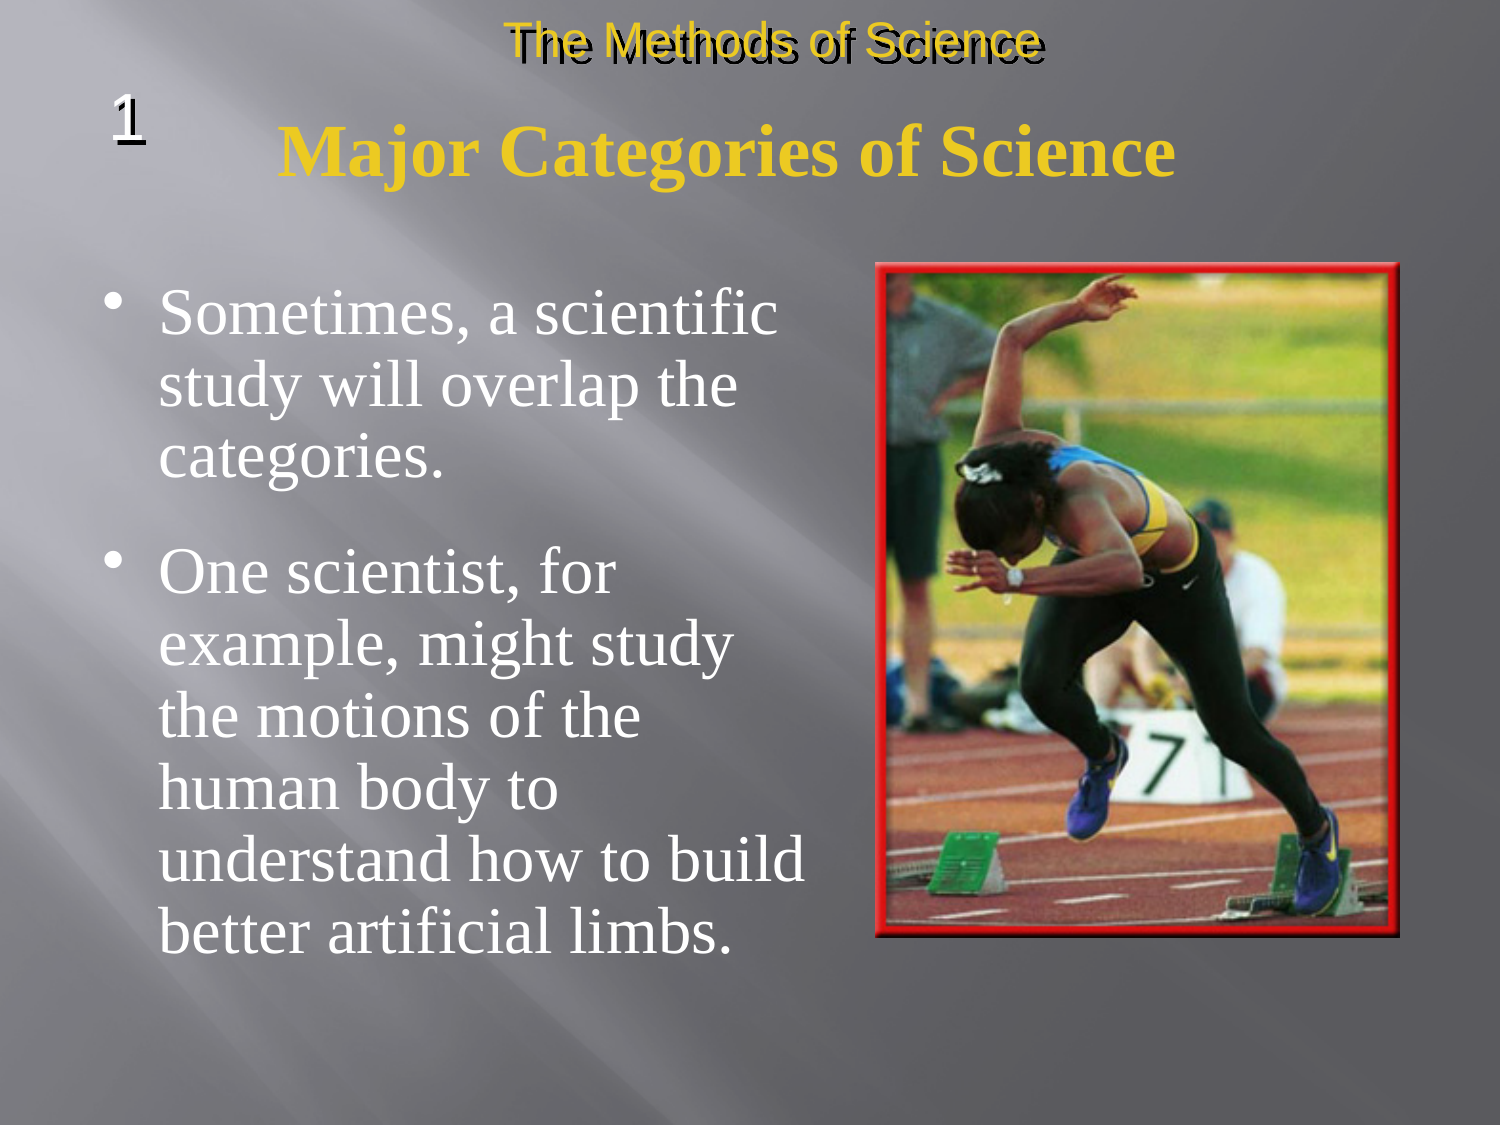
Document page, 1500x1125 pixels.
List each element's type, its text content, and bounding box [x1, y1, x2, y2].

text_box 1 [93, 66, 161, 162]
text_box One scientist, for example, might study the motions of the human body to understand how to build better artificial limbs. [87, 528, 838, 975]
text_box Sometimes, a scientific study will overlap the categories. [87, 269, 874, 500]
text_box Major Categories of Science [262, 103, 1193, 200]
picture [874, 262, 1400, 938]
text_box The Methods of Science [487, 0, 1057, 75]
